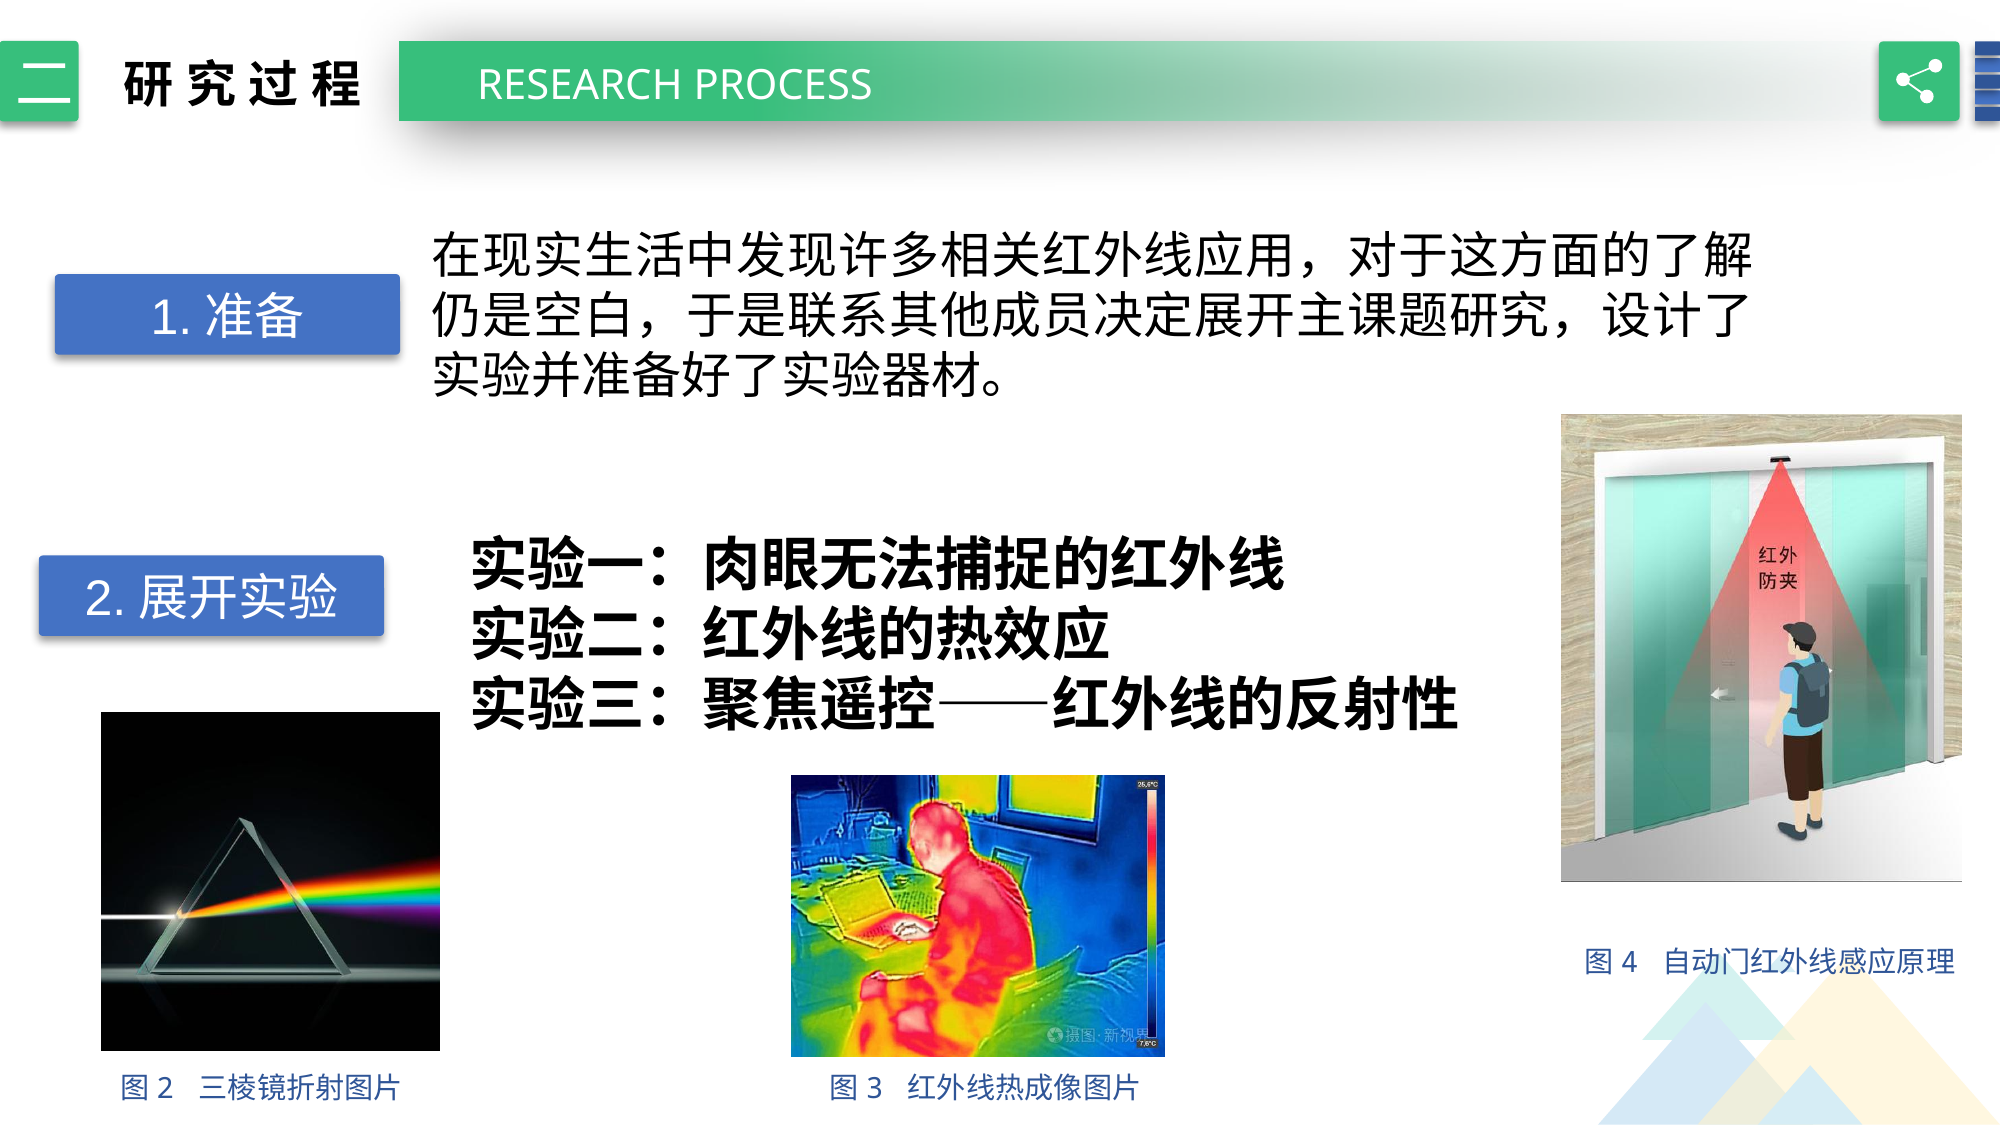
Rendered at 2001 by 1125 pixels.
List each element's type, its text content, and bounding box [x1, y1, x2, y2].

text_box 1.准备 [53, 273, 402, 356]
text_box 在现实生活中发现许多相关红外线应用，对于这方面的了解仍是空白，于是联系其他成员决定展开主课题研究，设计了实验并准备好了实验器材。 [416, 215, 1769, 411]
text_box [399, 40, 2000, 122]
text_box RESEARCH PROCESS [461, 50, 889, 116]
text_box 实验一：肉眼无法捕捉的红外线 实验二：红外线的热效应 实验三：聚焦遥控——红外线的反射性 [454, 519, 1561, 745]
text_box 研究过程 [108, 45, 377, 121]
text_box 二 [0, 39, 80, 123]
picture [1561, 414, 1962, 882]
text_box 图3 红外线热成像图片 [814, 1062, 1514, 1113]
text_box 图4 自动门红外线感应原理 [1569, 935, 2000, 986]
picture [101, 711, 440, 1051]
picture [790, 775, 1165, 1057]
text_box 图2 三棱镜折射图片 [105, 1062, 805, 1113]
text_box 2.展开实验 [37, 554, 386, 637]
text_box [1878, 41, 2000, 121]
